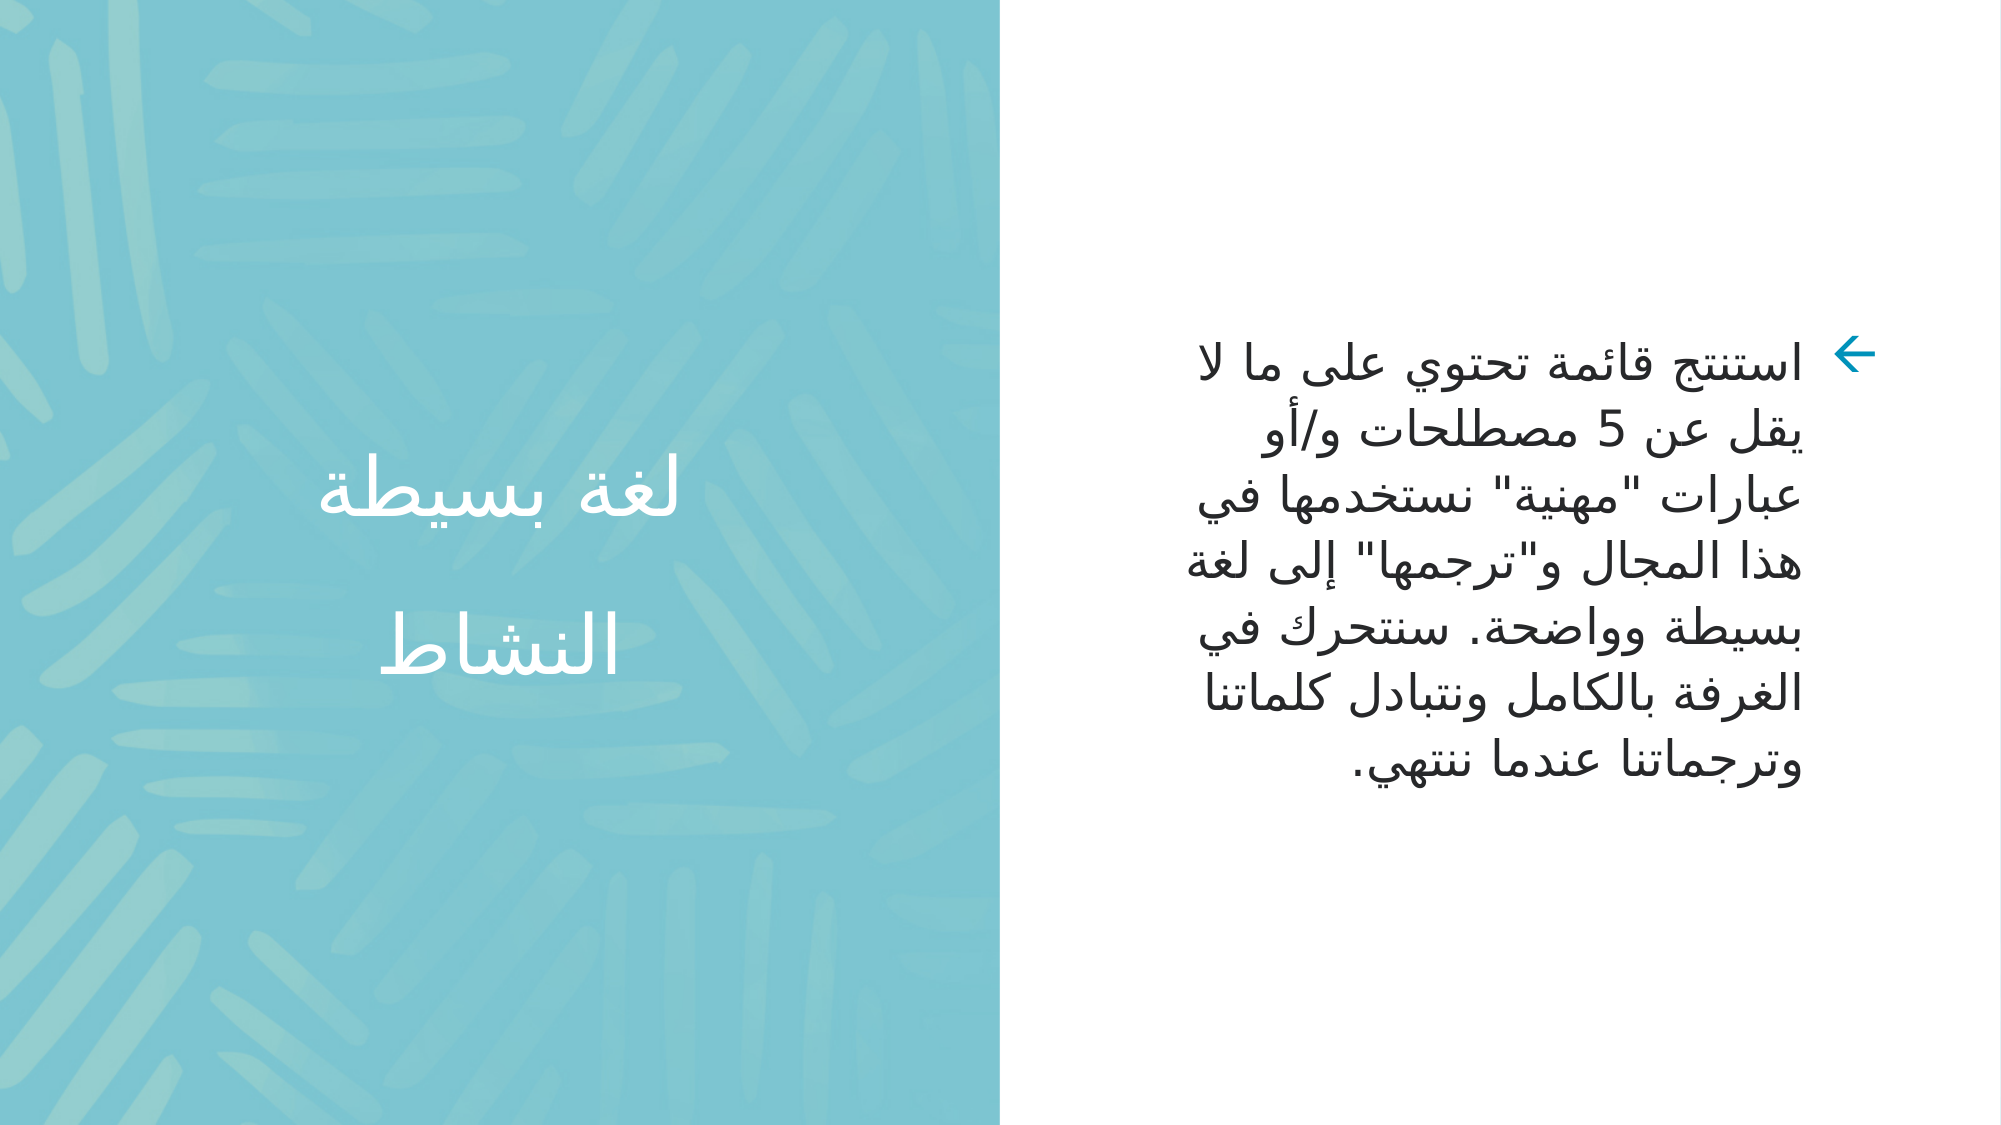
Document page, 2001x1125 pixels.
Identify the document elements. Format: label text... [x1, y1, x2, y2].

list استنتج قائمة تحتوي على ما لا يقل عن 5 مصطلحات و/أو عبارات "مهنية" نستخدمها في هذا المجال و"ترجمها" إلى لغة بسيطة وواضحة. سنتحرك في الغرفة بالكامل ونتبادل كلماتنا وترجماتنا عندما ننتهي. [1152, 140, 1888, 971]
picture [0, 0, 2001, 1125]
title لغة بسيطة النشاط [108, 444, 892, 699]
